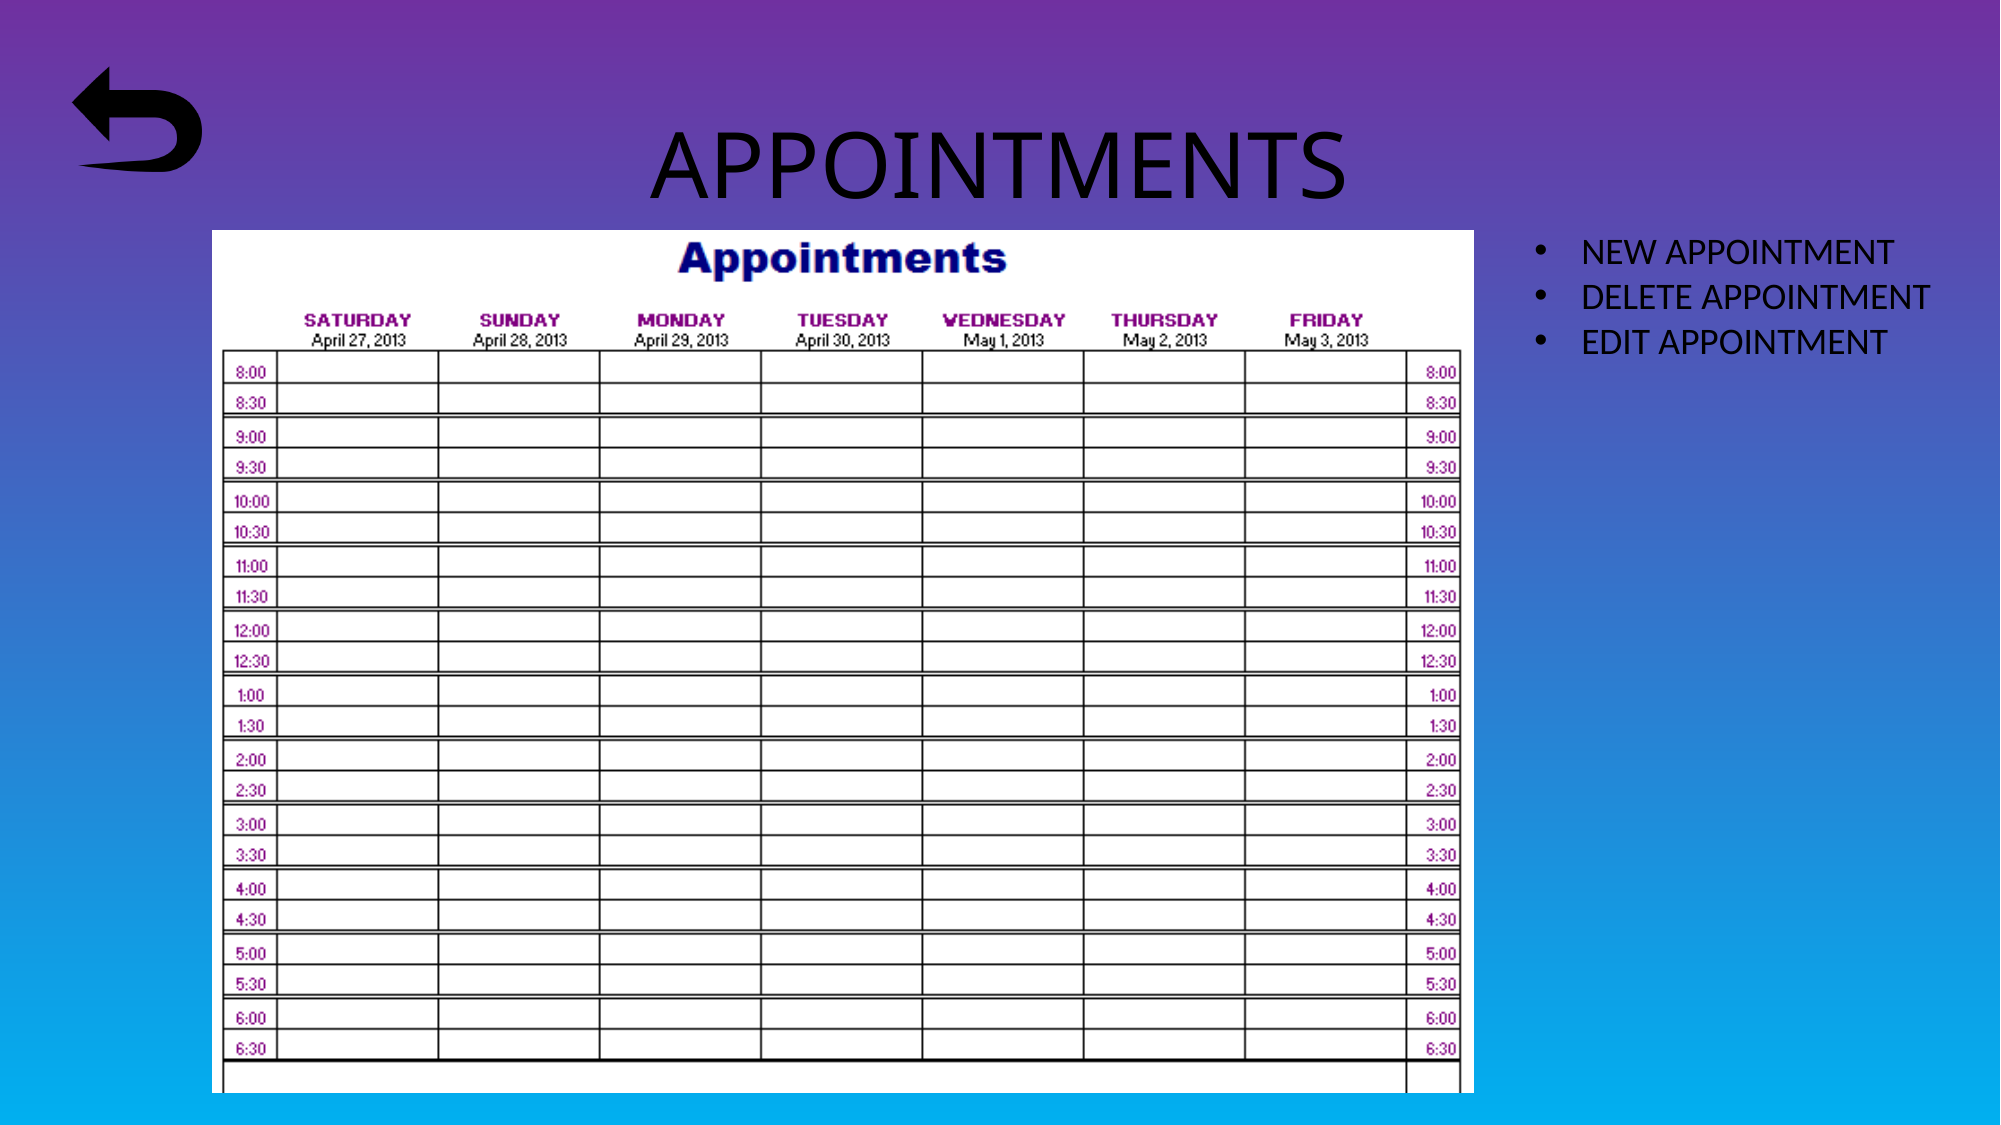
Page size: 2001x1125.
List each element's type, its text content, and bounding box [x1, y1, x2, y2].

title APPOINTMENTS [137, 59, 1863, 278]
picture [62, 44, 213, 195]
picture [0, 230, 2000, 1092]
text_box NEW APPOINTMENT DELETE APPOINTMENT EDIT APPOINTMENT [1519, 219, 1953, 415]
